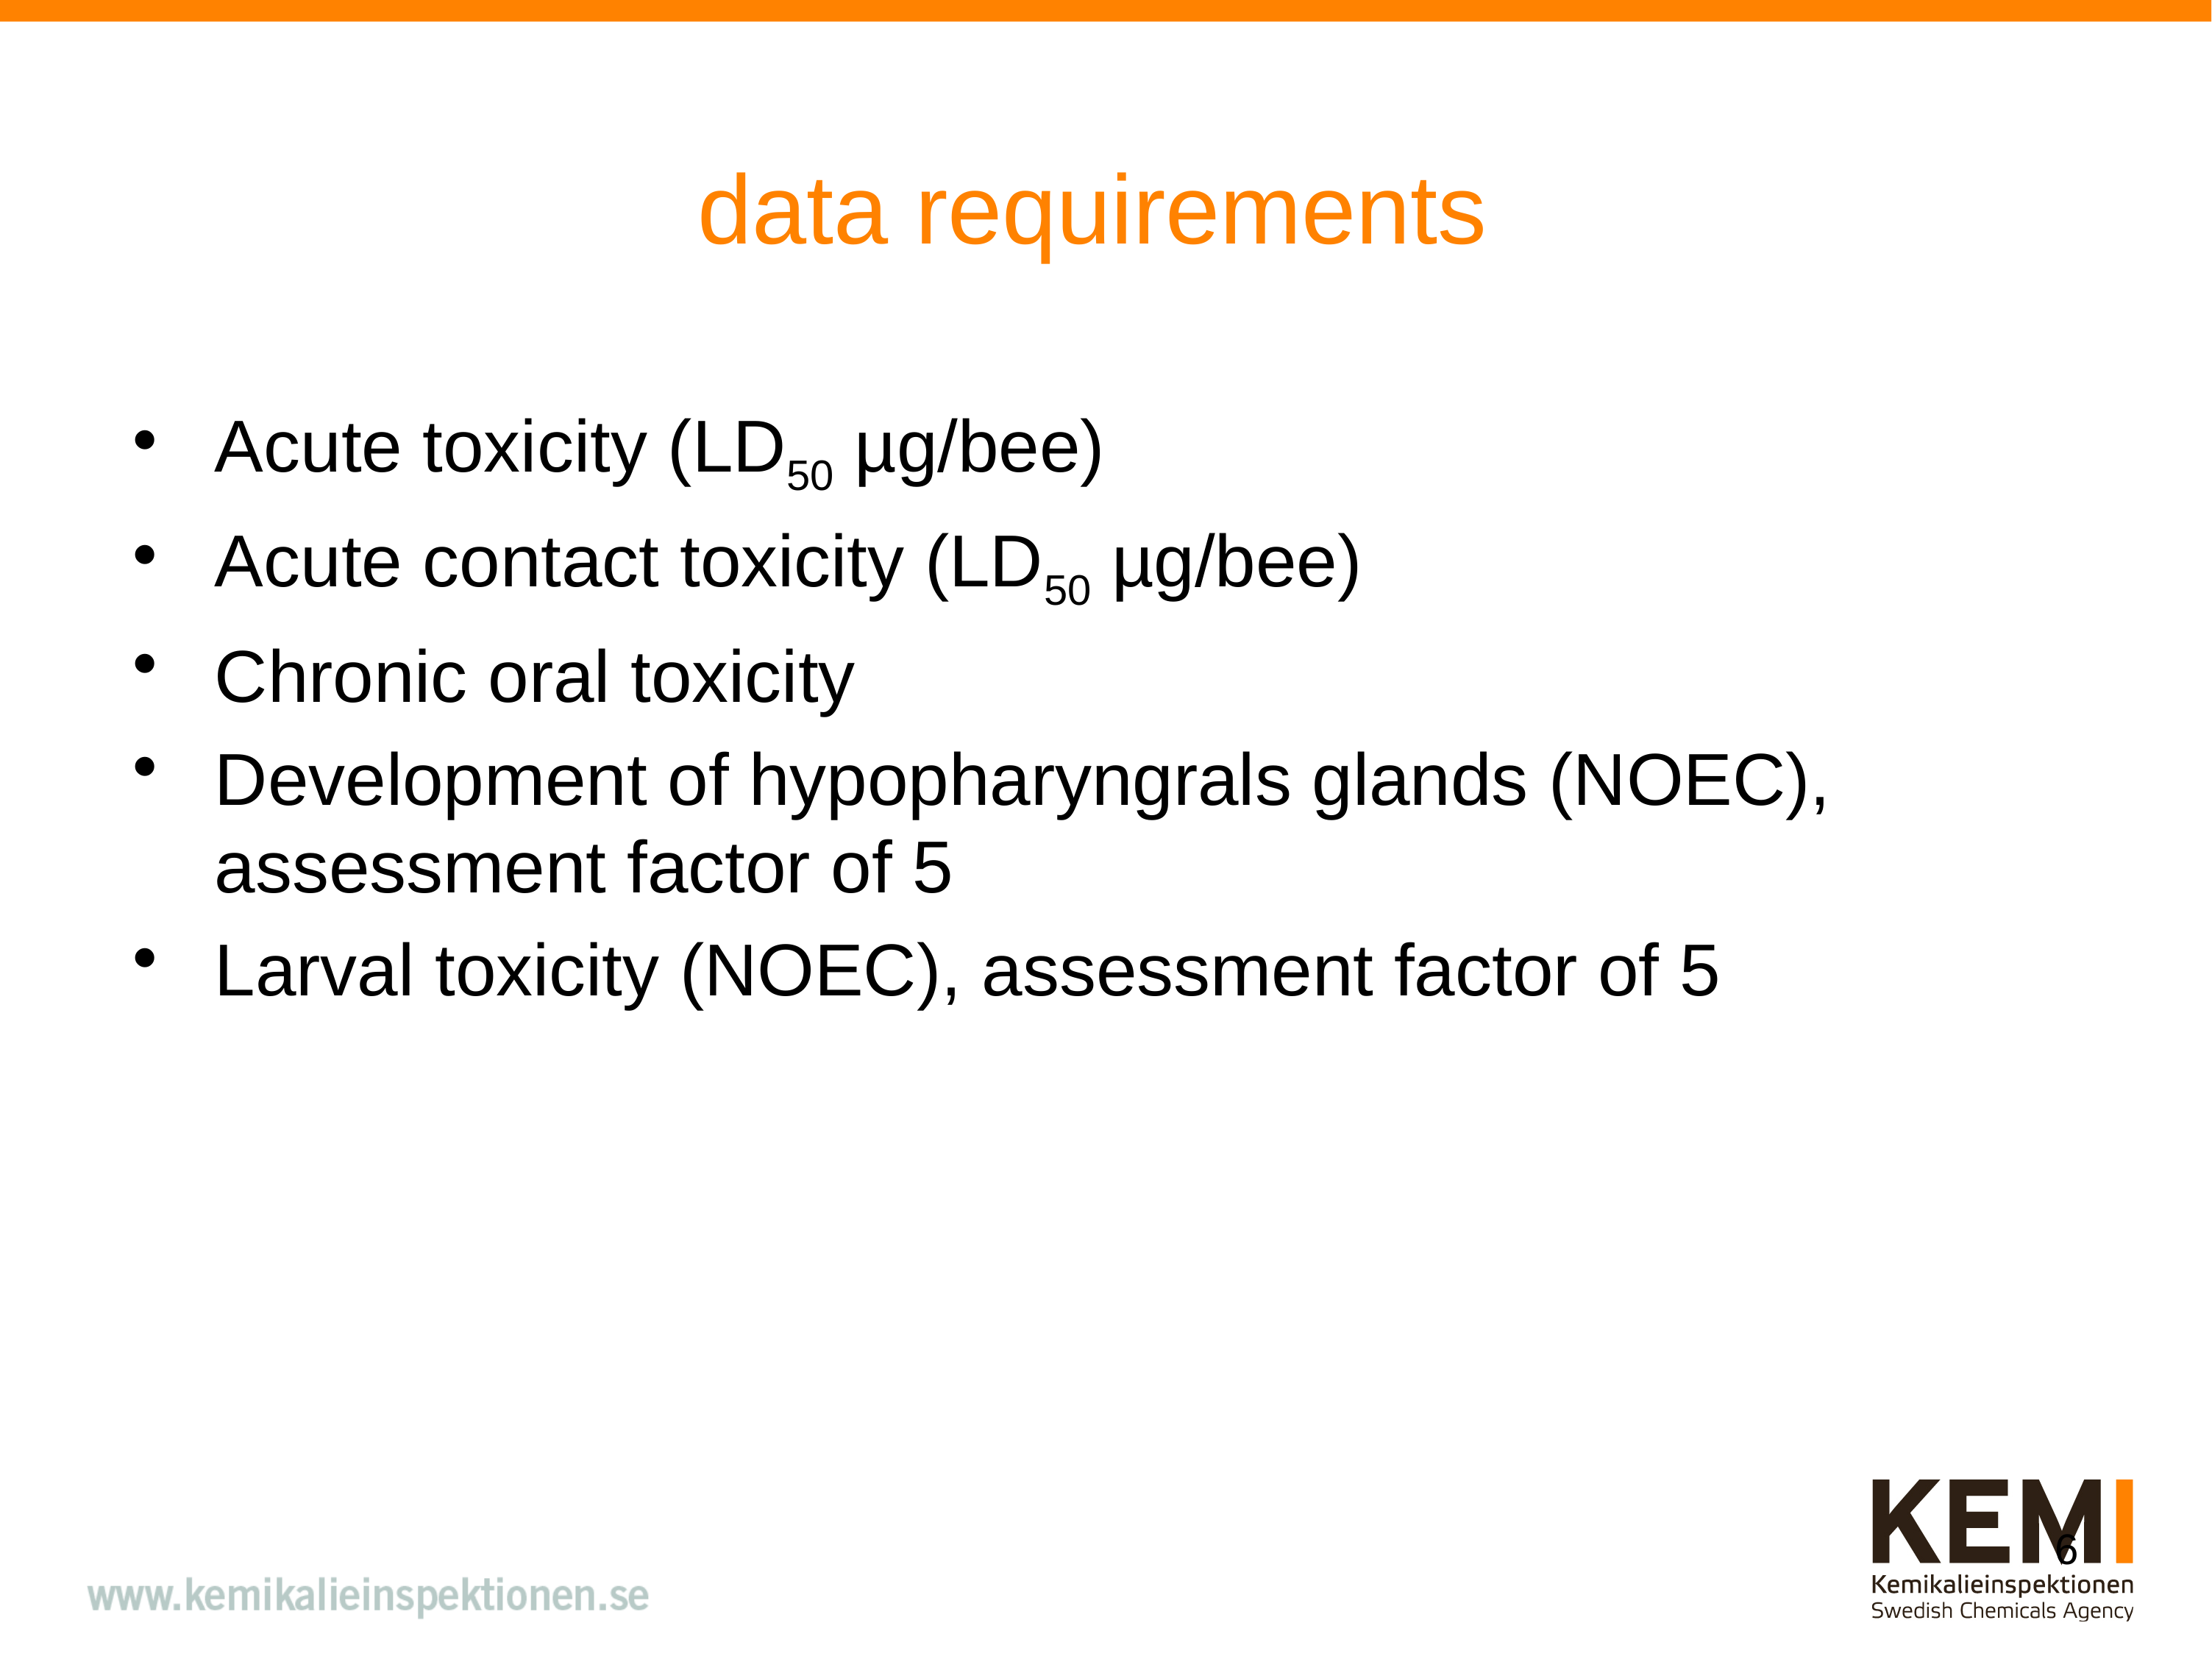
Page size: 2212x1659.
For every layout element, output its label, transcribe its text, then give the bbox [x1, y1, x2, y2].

picture [1872, 1479, 2133, 1621]
title data requirements [110, 66, 2101, 344]
slide_number 6 [1585, 1510, 2101, 1627]
list Acute toxicity (LD50 µg/bee) Acute contact toxicity (LD50 µg/bee) Chronic oral toxicity Development of hypopharyngrals glands (NOEC), assessment factor of 5 Larval toxicity (NOEC), assessment factor of 5 [110, 387, 2101, 1482]
picture [87, 1573, 652, 1621]
